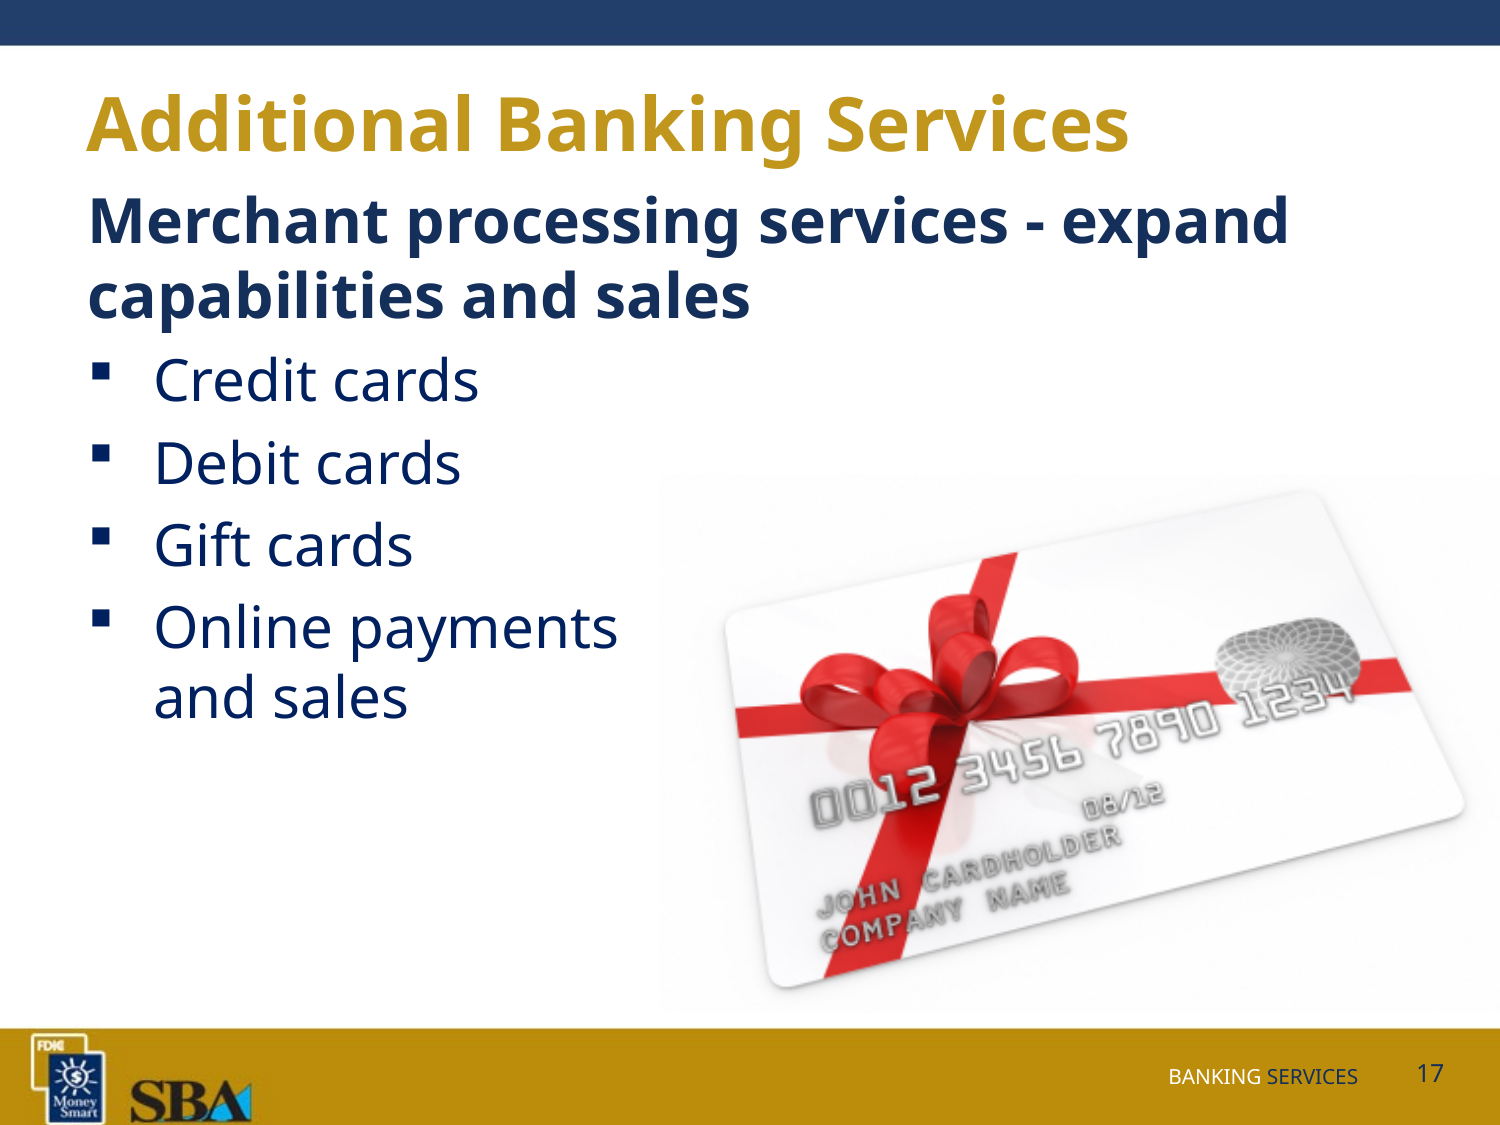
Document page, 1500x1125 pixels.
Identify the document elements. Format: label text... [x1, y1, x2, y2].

picture [0, 0, 1500, 1125]
title Additional Banking Services [86, 76, 1438, 177]
list Merchant processing services - expand capabilities and sales Credit cards Debit cards Gift cards Online payments and sales [86, 180, 1426, 882]
